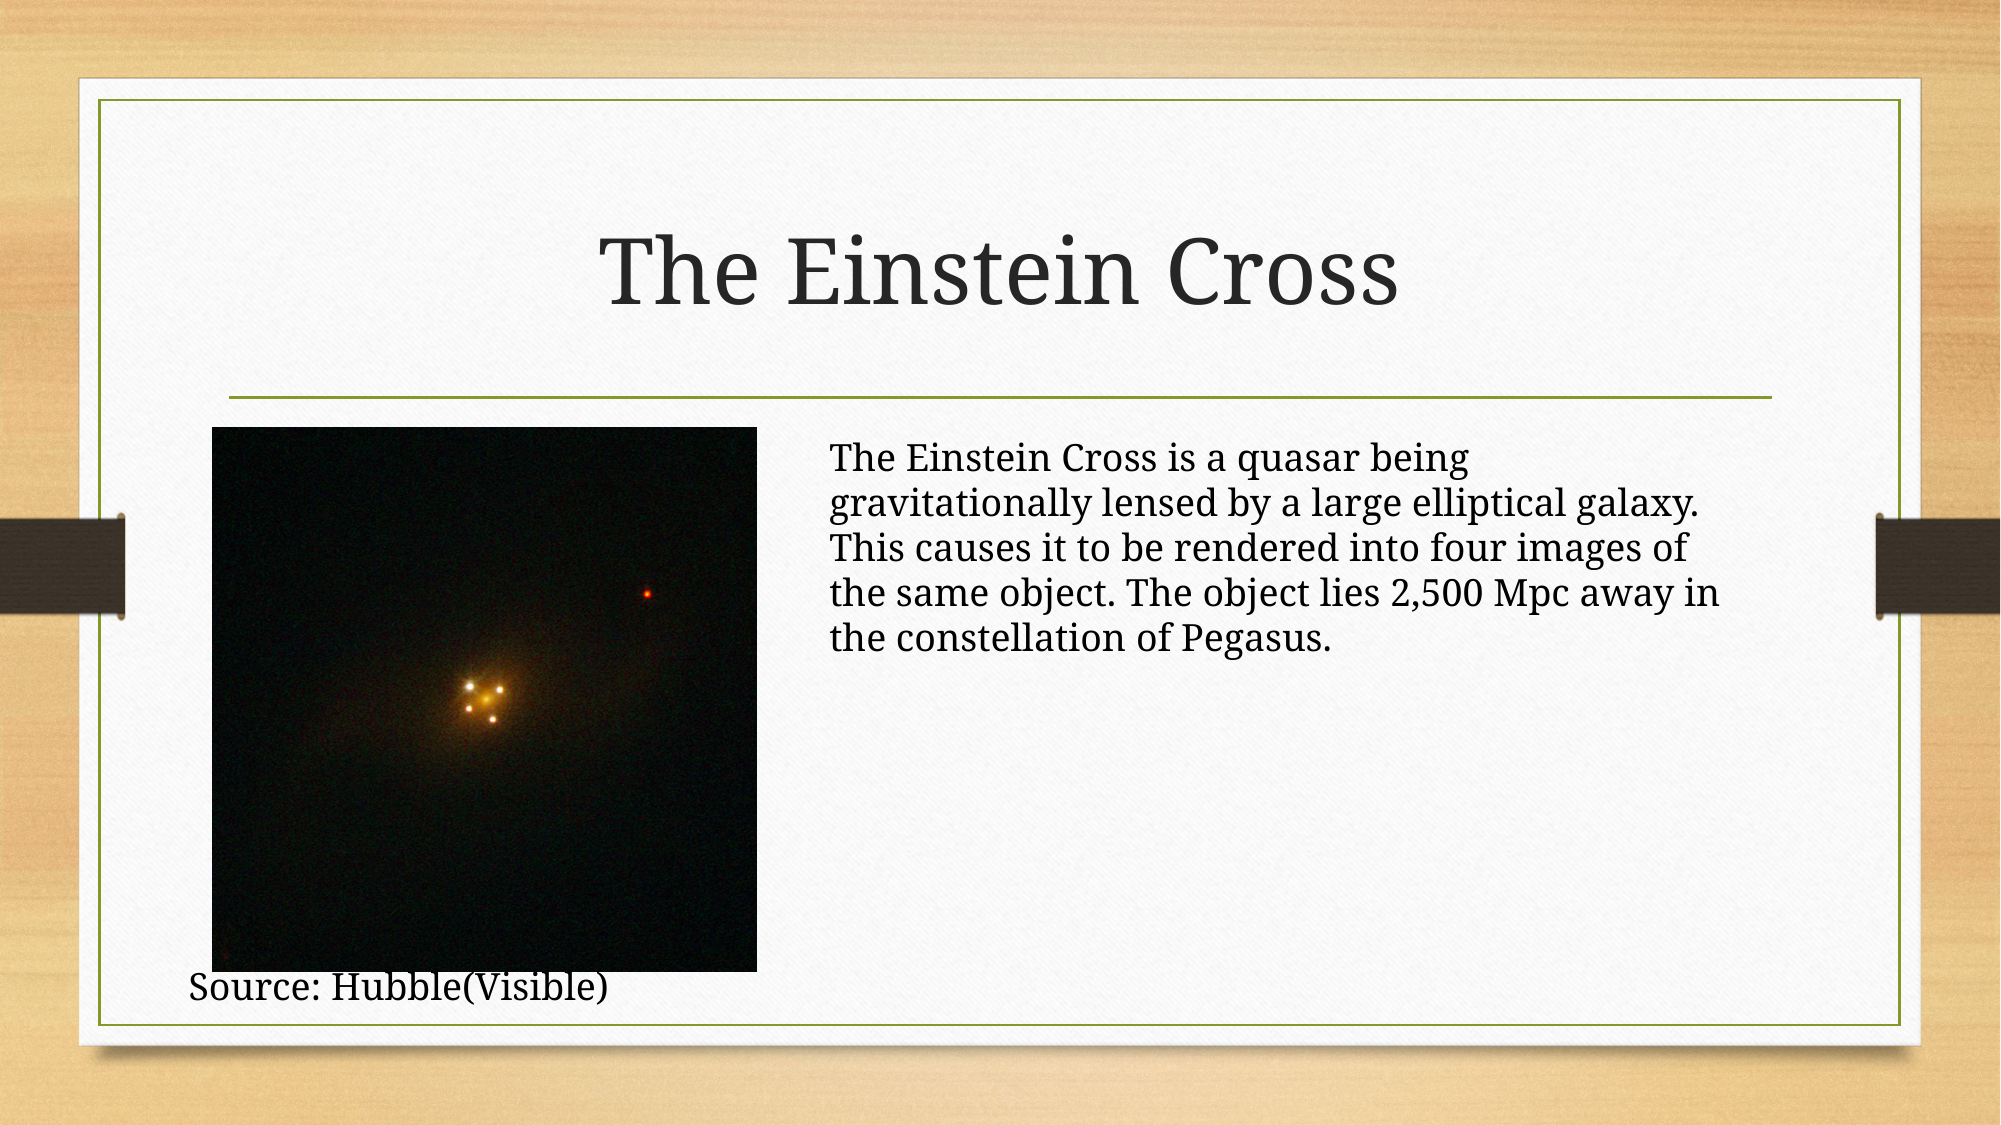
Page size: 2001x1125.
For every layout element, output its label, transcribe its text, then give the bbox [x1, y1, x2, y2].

title The Einstein Cross [212, 161, 1788, 375]
text_box Source: Hubble(Visible) [173, 955, 680, 1016]
picture [0, 0, 2001, 1125]
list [212, 426, 757, 972]
text_box The Einstein Cross is a quasar being gravitationally lensed by a large elliptical galaxy. This causes it to be rendered into four images of the same object. The object lies 2,500 Mpc away in the constellation of Pegasus. [814, 427, 1738, 667]
